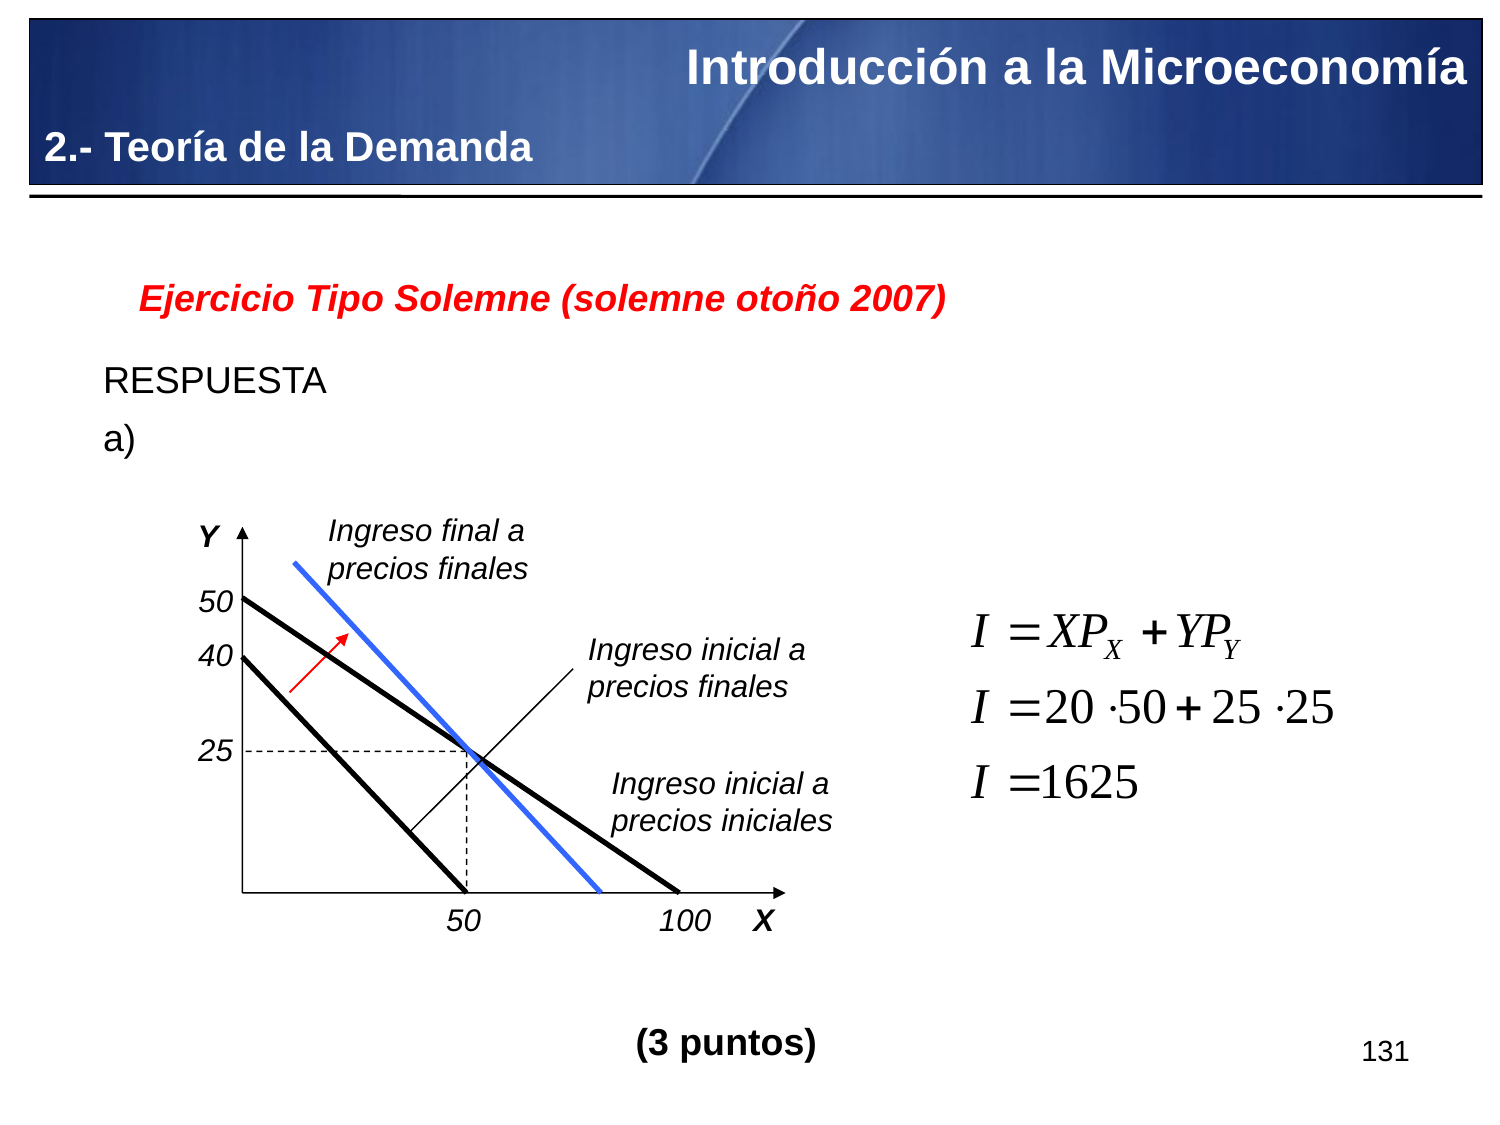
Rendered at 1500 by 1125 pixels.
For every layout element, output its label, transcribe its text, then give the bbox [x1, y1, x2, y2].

slide_number 131 [1074, 1024, 1426, 1103]
text_box Ejercicio Tipo Solemne (solemne otoño 2007) [123, 266, 1081, 326]
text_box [962, 597, 1342, 811]
text_box (3 puntos) [620, 1010, 833, 1070]
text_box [182, 503, 881, 946]
text_box RESPUESTA a) [88, 348, 1459, 466]
text_box Introducción a la Microeconomía [608, 26, 1483, 102]
text_box [29, 19, 1483, 185]
text_box 2.- Teoría de la Demanda [29, 112, 585, 178]
